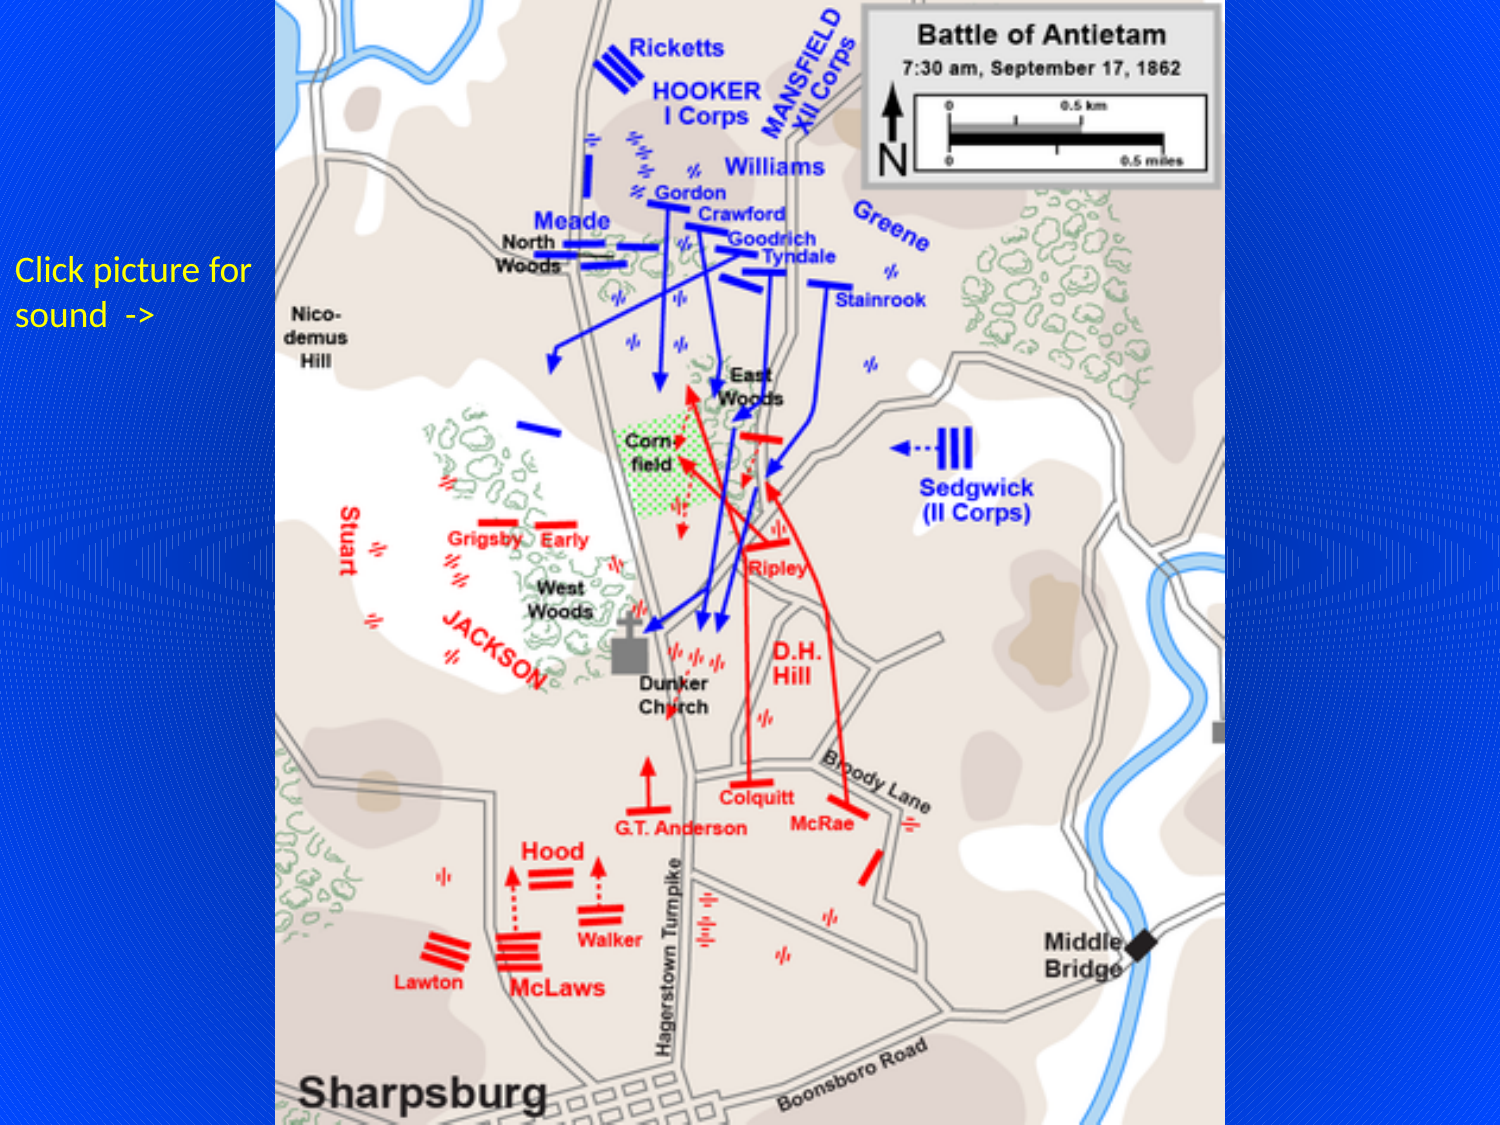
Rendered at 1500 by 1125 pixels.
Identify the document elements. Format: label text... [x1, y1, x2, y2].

text_box Click picture for sound -> [0, 237, 269, 343]
picture [274, 0, 1226, 1125]
